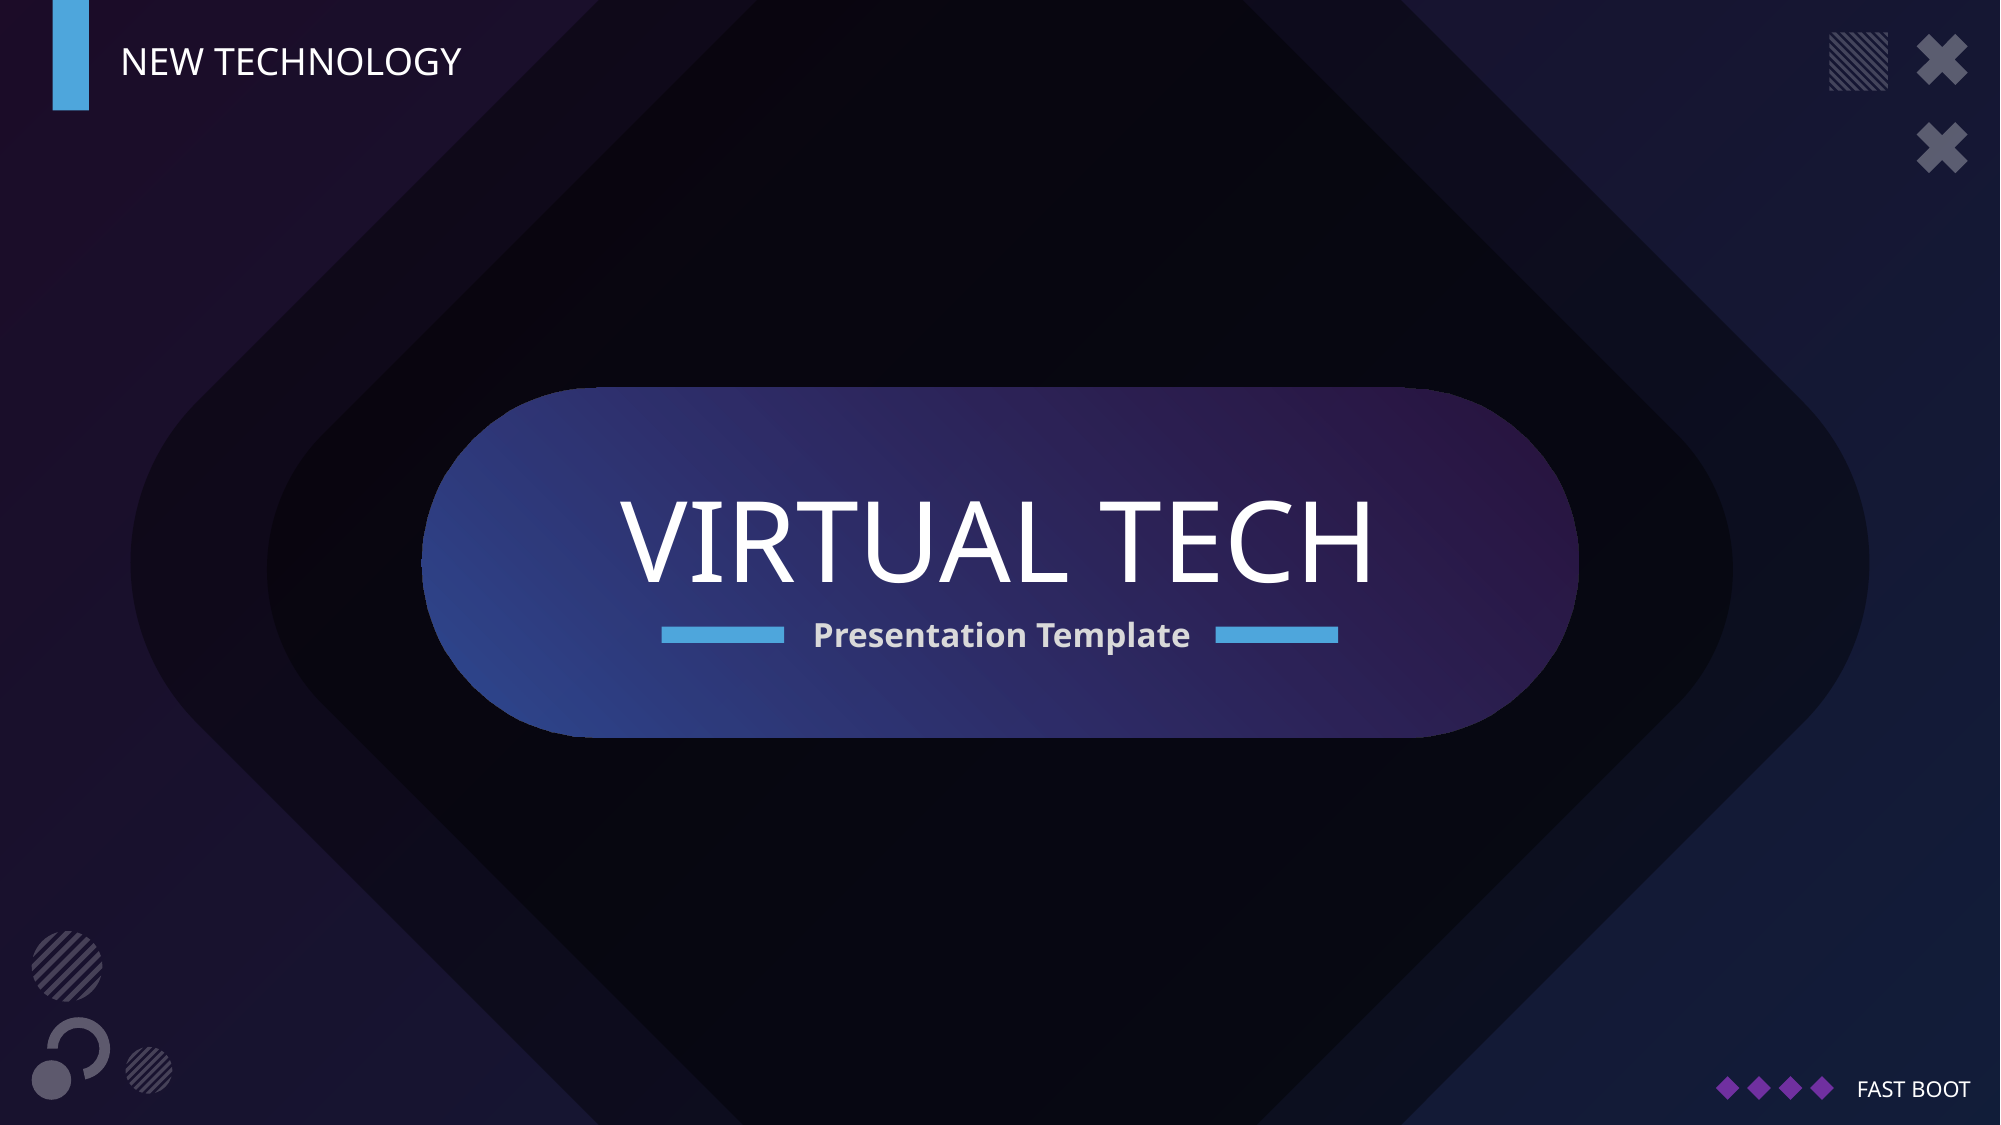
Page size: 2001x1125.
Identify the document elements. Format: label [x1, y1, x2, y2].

text_box [1715, 1076, 1834, 1100]
text_box [31, 1017, 111, 1100]
picture [0, 0, 2000, 1125]
